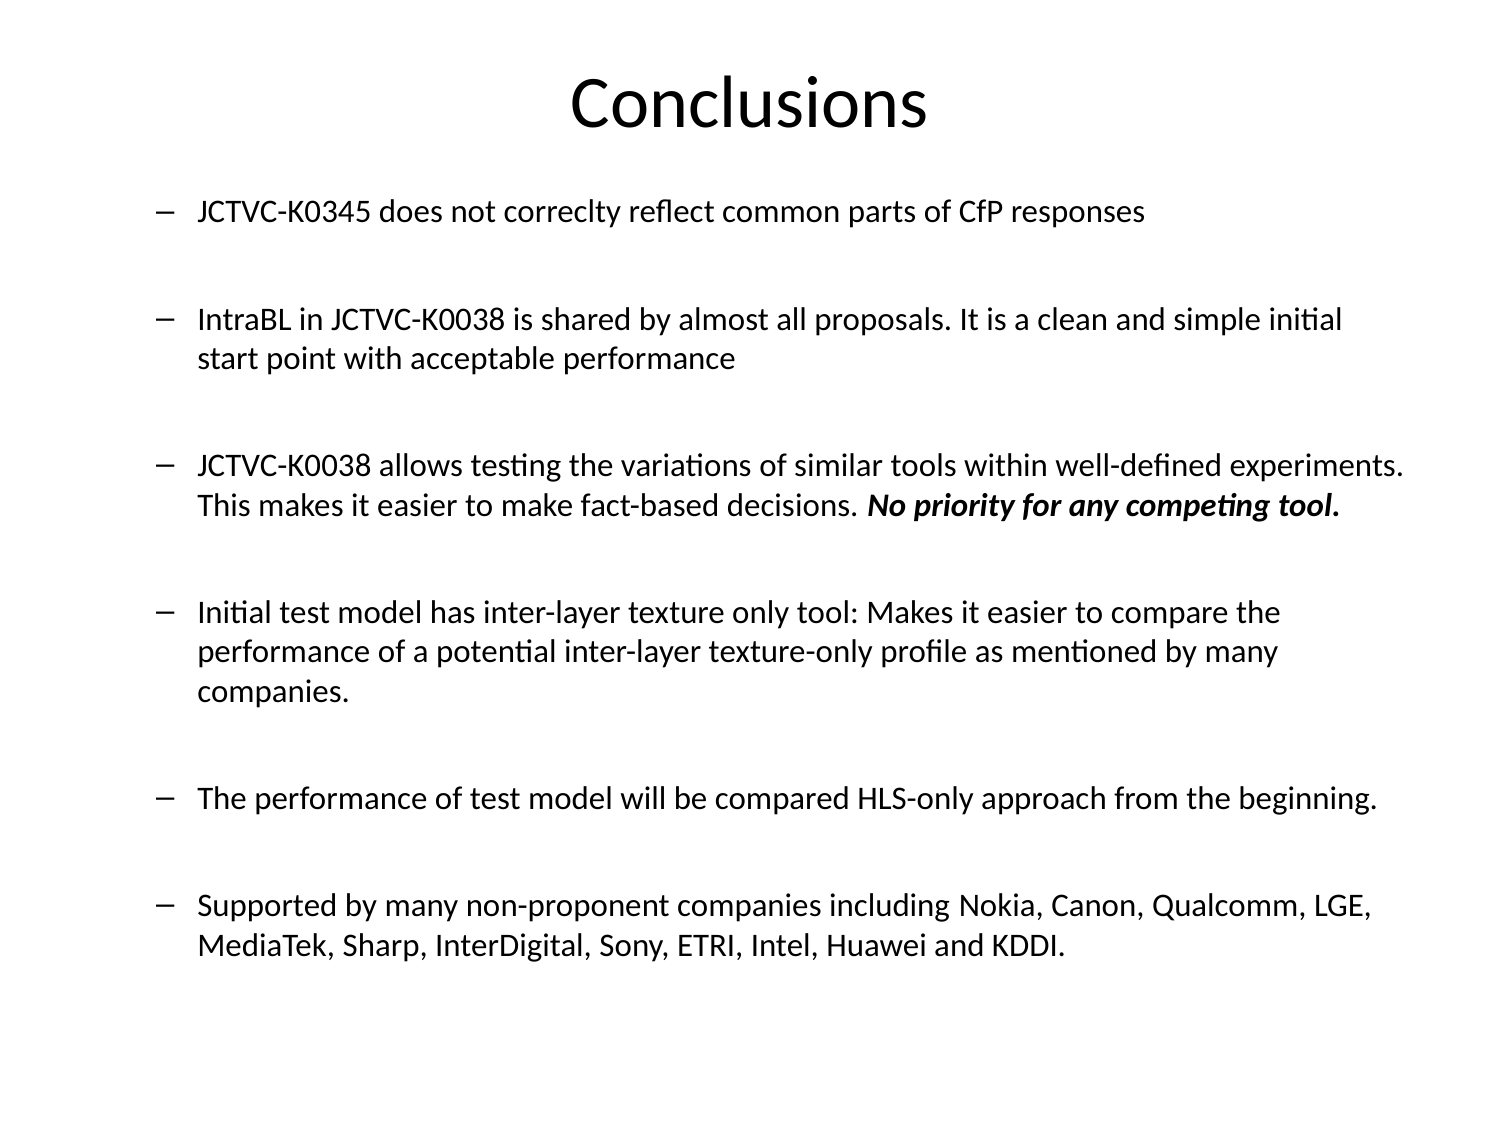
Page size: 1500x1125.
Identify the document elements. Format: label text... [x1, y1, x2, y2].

title Conclusions [75, 45, 1425, 150]
list JCTVC-K0345 does not correclty reflect common parts of CfP responses IntraBL in JCTVC-K0038 is shared by almost all proposals. It is a clean and simple initial start point with acceptable performance JCTVC-K0038 allows testing the variations of similar tools within well-defined experiments. This makes it easier to make fact-based decisions. No priority for any competing tool. Initial test model has inter-layer texture only tool: Makes it easier to compare the performance of a potential inter-layer texture-only profile as mentioned by many companies. The performance of test model will be compared HLS-only approach from the beginning. Supported by many non-proponent companies including Nokia, Canon, Qualcomm, LGE, MediaTek, Sharp, InterDigital, Sony, ETRI, Intel, Huawei and KDDI. [75, 182, 1425, 1038]
